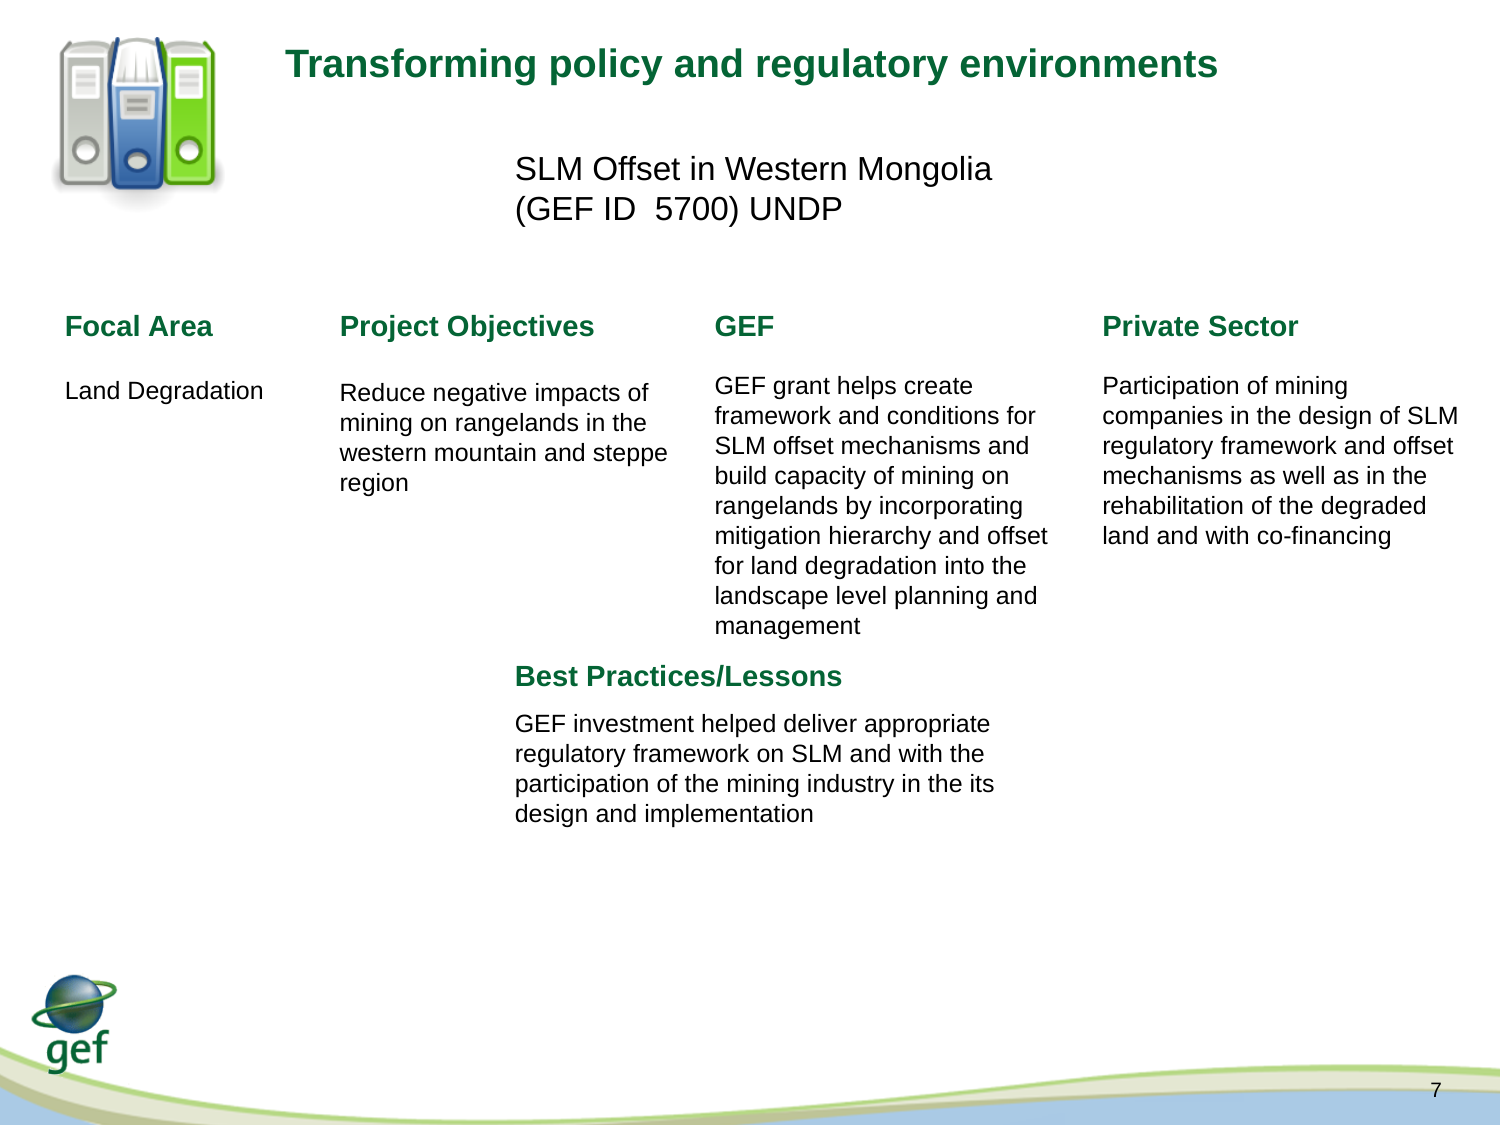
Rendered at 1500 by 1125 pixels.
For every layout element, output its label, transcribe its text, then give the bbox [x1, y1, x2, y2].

picture [0, 922, 1500, 1125]
text_box Land Degradation [50, 367, 350, 412]
text_box GEF grant helps create framework and conditions for SLM offset mechanisms and build capacity of mining on rangelands by incorporating mitigation hierarchy and offset for land degradation into the landscape level planning and management [699, 362, 1075, 677]
text_box GEF investment helped deliver appropriate regulatory framework on SLM and with the participation of the mining industry in the its design and implementation [499, 699, 1013, 835]
text_box GEF [699, 299, 938, 350]
text_box SLM Offset in Western Mongolia (GEF ID 5700) UNDP [499, 140, 1038, 235]
text_box Project Objectives [324, 299, 663, 350]
text_box Participation of mining companies in the design of SLM regulatory framework and offset mechanisms as well as in the rehabilitation of the degraded land and with co-financing [1087, 362, 1488, 557]
text_box Focal Area [49, 299, 288, 350]
title Transforming policy and regulatory environments [237, 37, 1268, 87]
text_box Best Practices/Lessons [500, 649, 925, 699]
picture [49, 37, 226, 213]
text_box Private Sector [1087, 299, 1325, 350]
text_box Reduce negative impacts of mining on rangelands in the western mountain and steppe region [324, 368, 699, 504]
